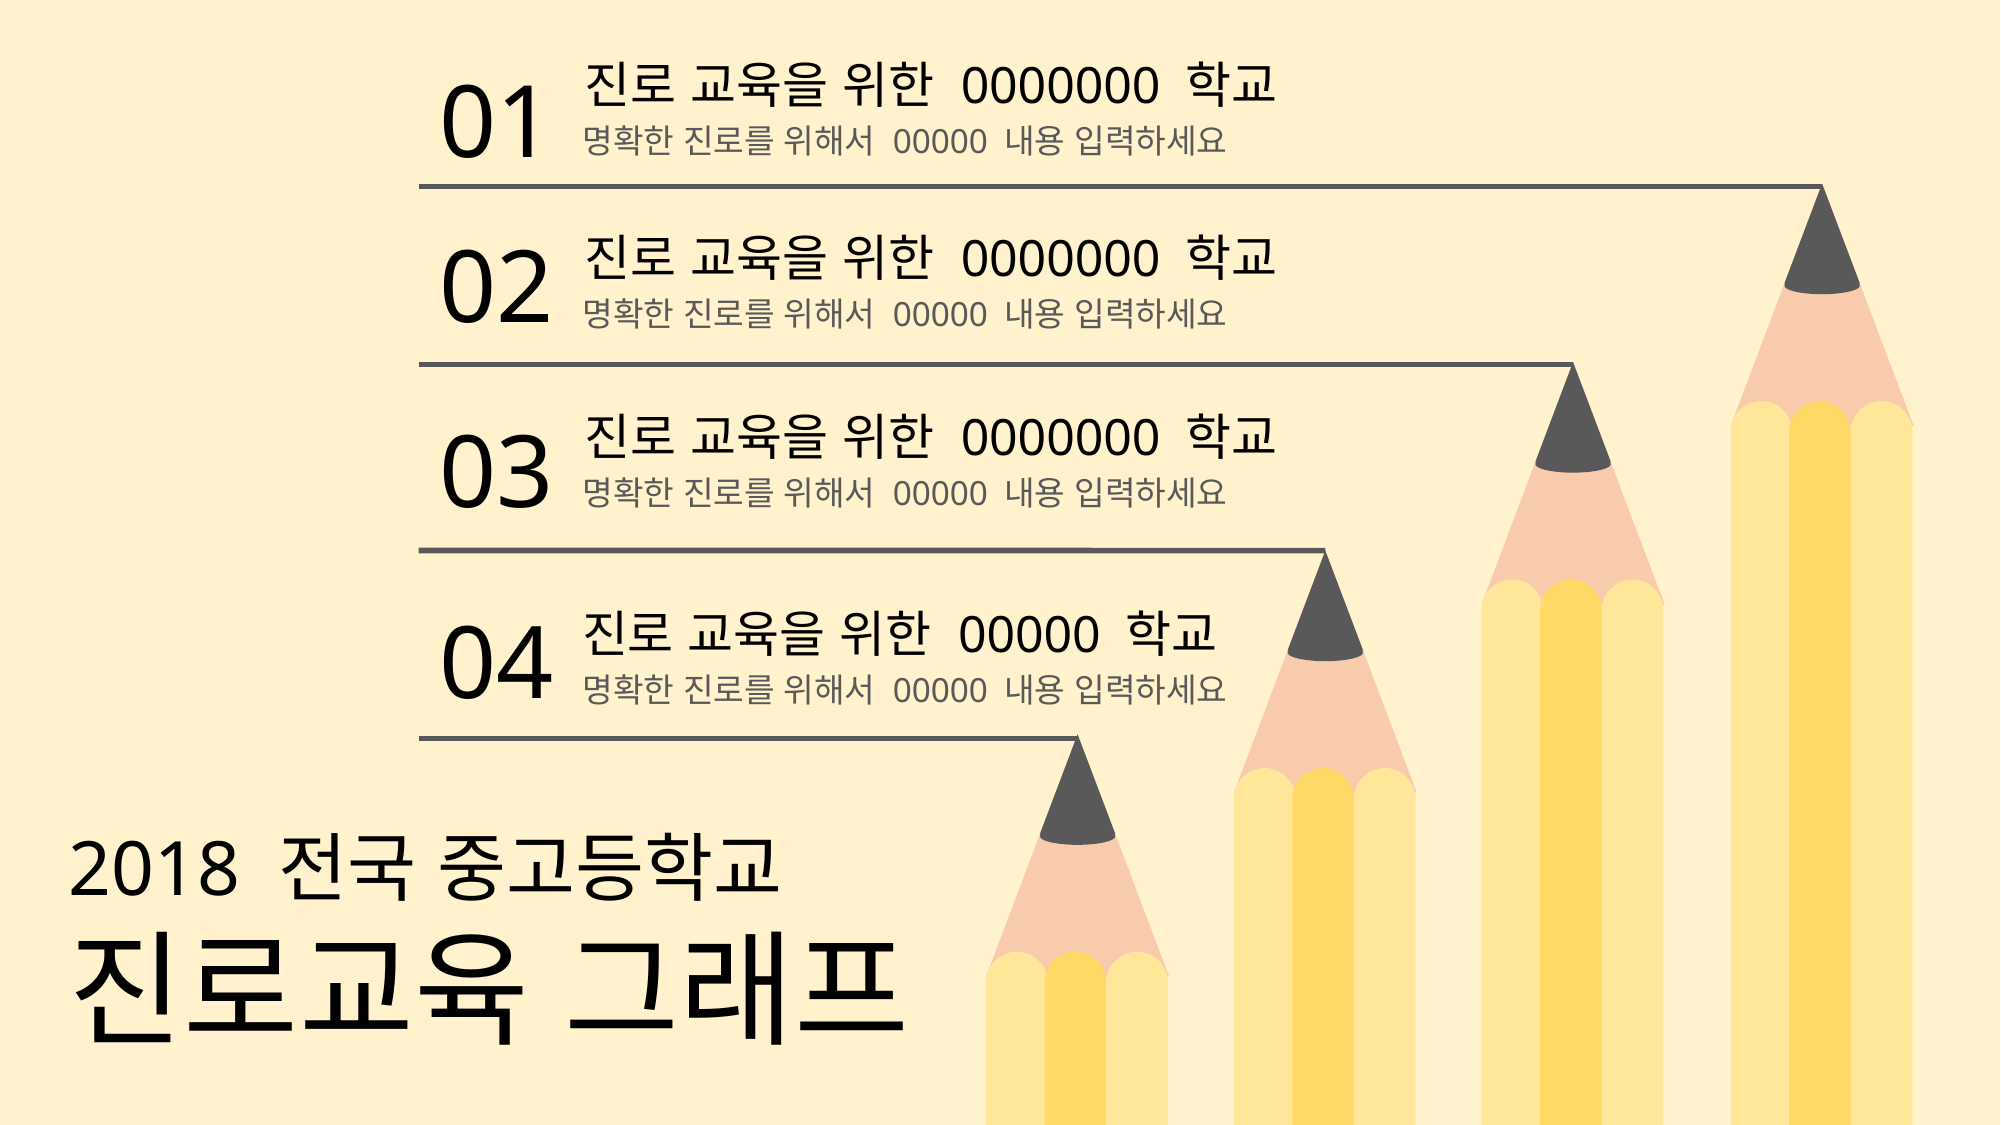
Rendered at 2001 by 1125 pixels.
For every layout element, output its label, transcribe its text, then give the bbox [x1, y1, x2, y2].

text_box 04 [424, 590, 569, 726]
text_box 진로 교육을 위한 0000000 학교 [570, 398, 1293, 473]
text_box 03 [424, 400, 569, 535]
text_box 명확한 진로를 위해서 00000 내용 입력하세요 [567, 285, 1243, 341]
text_box 2018 전국 중고등학교 진로교육 그래프 [54, 812, 924, 1068]
text_box 01 [424, 50, 569, 184]
text_box 진로 교육을 위한 0000000 학교 [570, 46, 1293, 121]
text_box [1481, 362, 1665, 1125]
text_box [1233, 550, 1417, 1125]
text_box 진로 교육을 위한 0000000 학교 [570, 218, 1293, 294]
text_box 명확한 진로를 위해서 00000 내용 입력하세요 [567, 464, 1243, 520]
text_box 명확한 진로를 위해서 00000 내용 입력하세요 [567, 112, 1243, 168]
text_box 02 [424, 214, 569, 350]
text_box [986, 734, 1170, 1125]
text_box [1730, 183, 1914, 1125]
text_box 진로 교육을 위한 00000 학교 [567, 595, 1233, 662]
text_box 명확한 진로를 위해서 00000 내용 입력하세요 [567, 662, 1233, 717]
